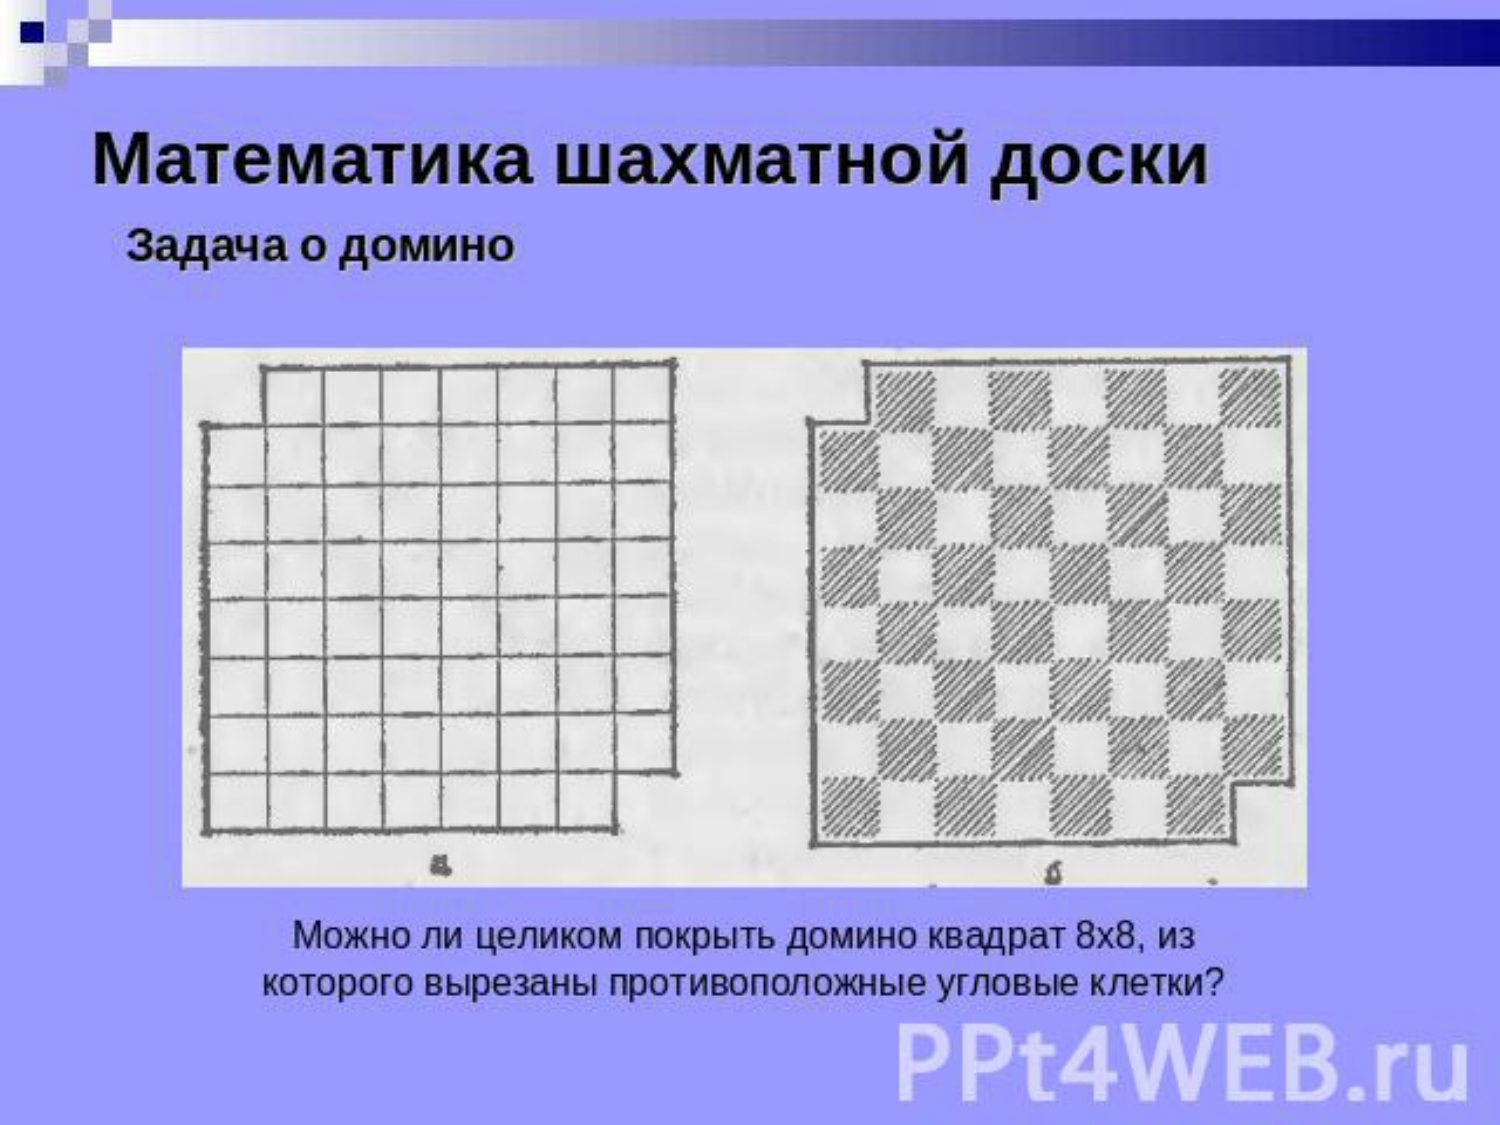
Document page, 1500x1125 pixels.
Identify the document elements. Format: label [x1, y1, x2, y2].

list [0, 0, 1500, 1125]
